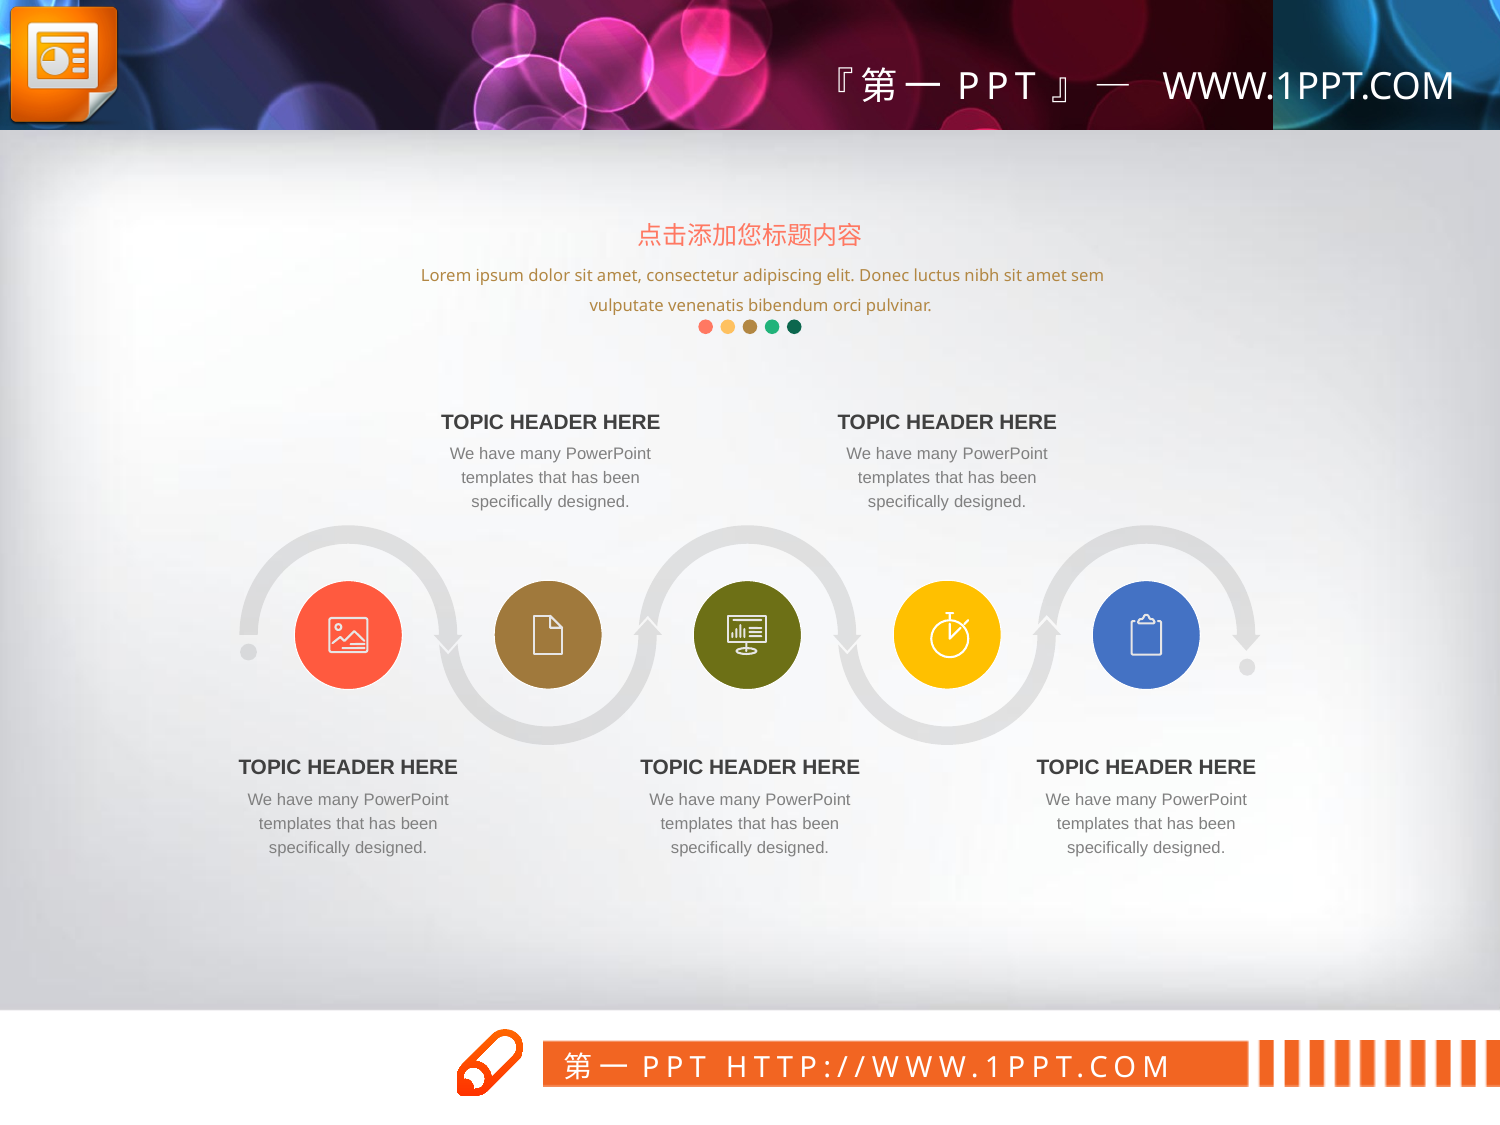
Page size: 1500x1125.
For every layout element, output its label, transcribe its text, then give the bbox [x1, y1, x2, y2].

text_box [930, 612, 969, 658]
text_box TOPIC HEADER HERE We have many PowerPoint templates that has been specifically designed. [830, 403, 1064, 512]
picture [0, 0, 1500, 1012]
text_box [838, 619, 1062, 745]
text_box Lorem ipsum dolor sit amet, consectetur adipiscing elit. Donec luctus nibh sit amet sem vulputate venenatis bibendum orci pulvinar. [404, 247, 1122, 323]
text_box [1092, 580, 1201, 690]
picture [543, 1040, 1500, 1087]
text_box [1038, 525, 1261, 651]
text_box TOPIC HEADER HERE We have many PowerPoint templates that has been specifically designed. [1029, 748, 1264, 857]
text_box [534, 615, 563, 654]
text_box [638, 525, 862, 651]
text_box 点击添加您标题内容 [622, 212, 878, 247]
text_box [893, 580, 1002, 690]
text_box [239, 525, 463, 651]
text_box TOPIC HEADER HERE We have many PowerPoint templates that has been specifically designed. [434, 403, 668, 512]
text_box [1239, 658, 1256, 676]
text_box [728, 615, 767, 655]
text_box [439, 619, 662, 745]
text_box [240, 643, 257, 661]
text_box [698, 319, 802, 335]
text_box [1131, 614, 1162, 655]
text_box TOPIC HEADER HERE We have many PowerPoint templates that has been specifically designed. [231, 748, 466, 857]
text_box [294, 580, 403, 690]
text_box [693, 580, 802, 690]
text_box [329, 617, 368, 653]
text_box TOPIC HEADER HERE We have many PowerPoint templates that has been specifically designed. [633, 748, 867, 857]
text_box [494, 580, 603, 690]
